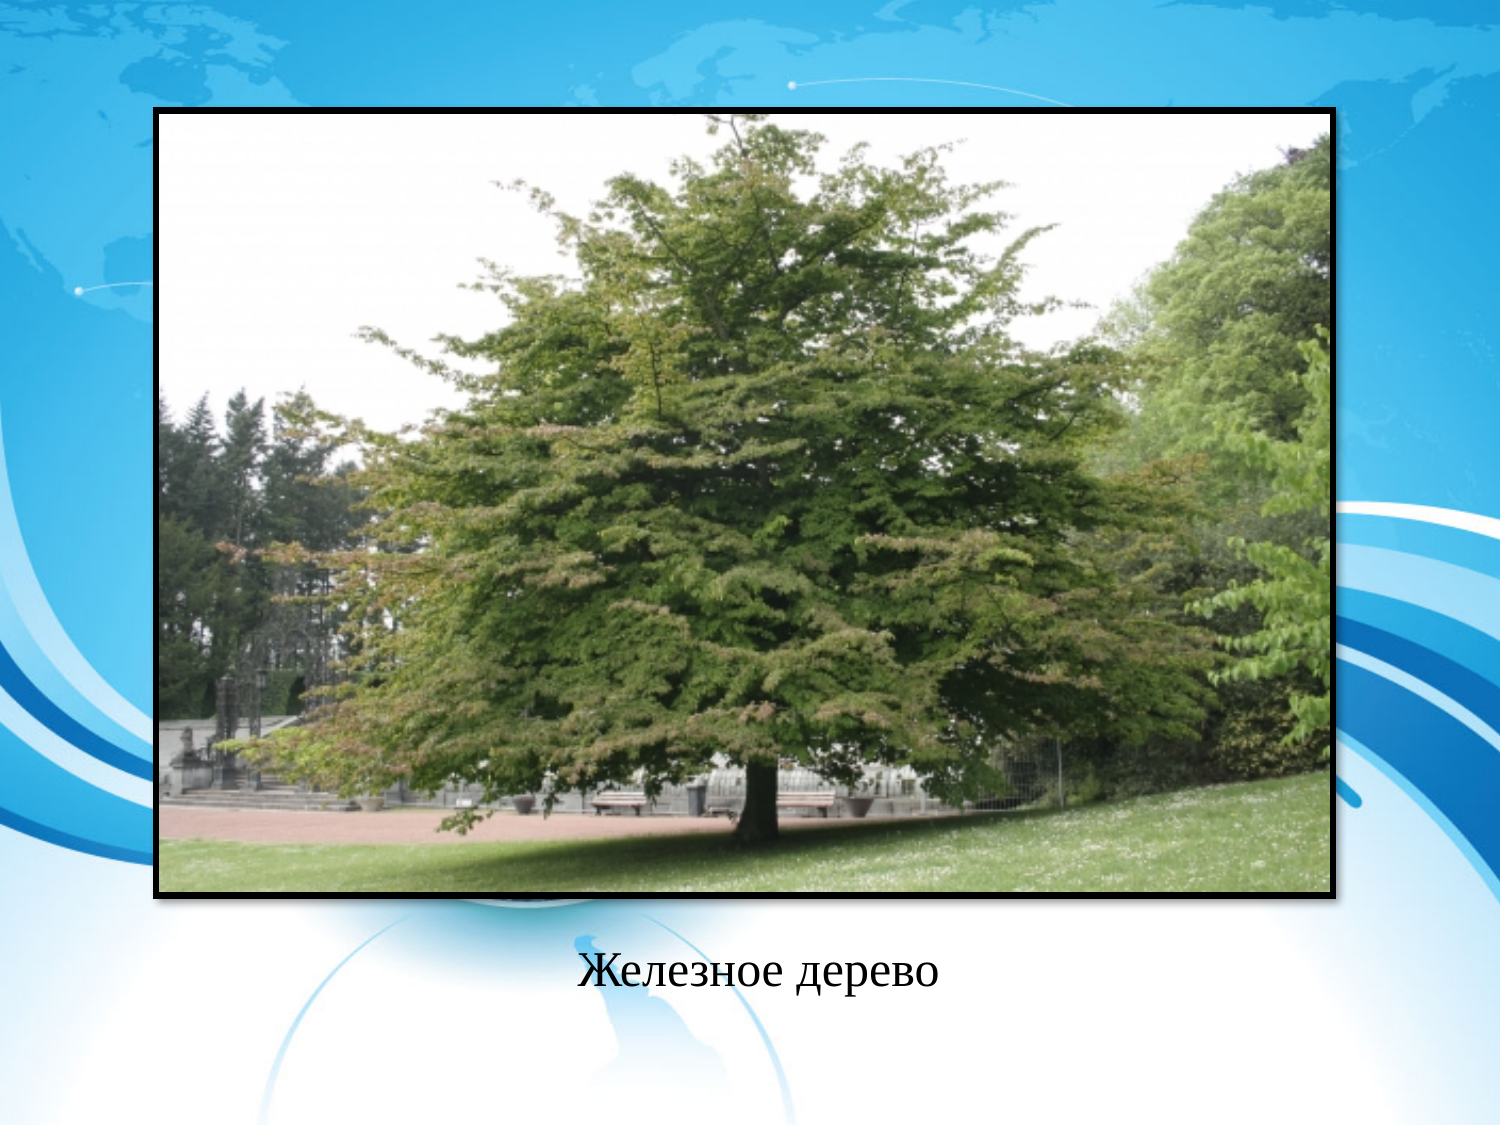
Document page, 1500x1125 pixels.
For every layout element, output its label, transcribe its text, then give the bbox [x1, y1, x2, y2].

picture [0, 0, 1500, 1125]
text_box Железное дерево [562, 928, 955, 1004]
